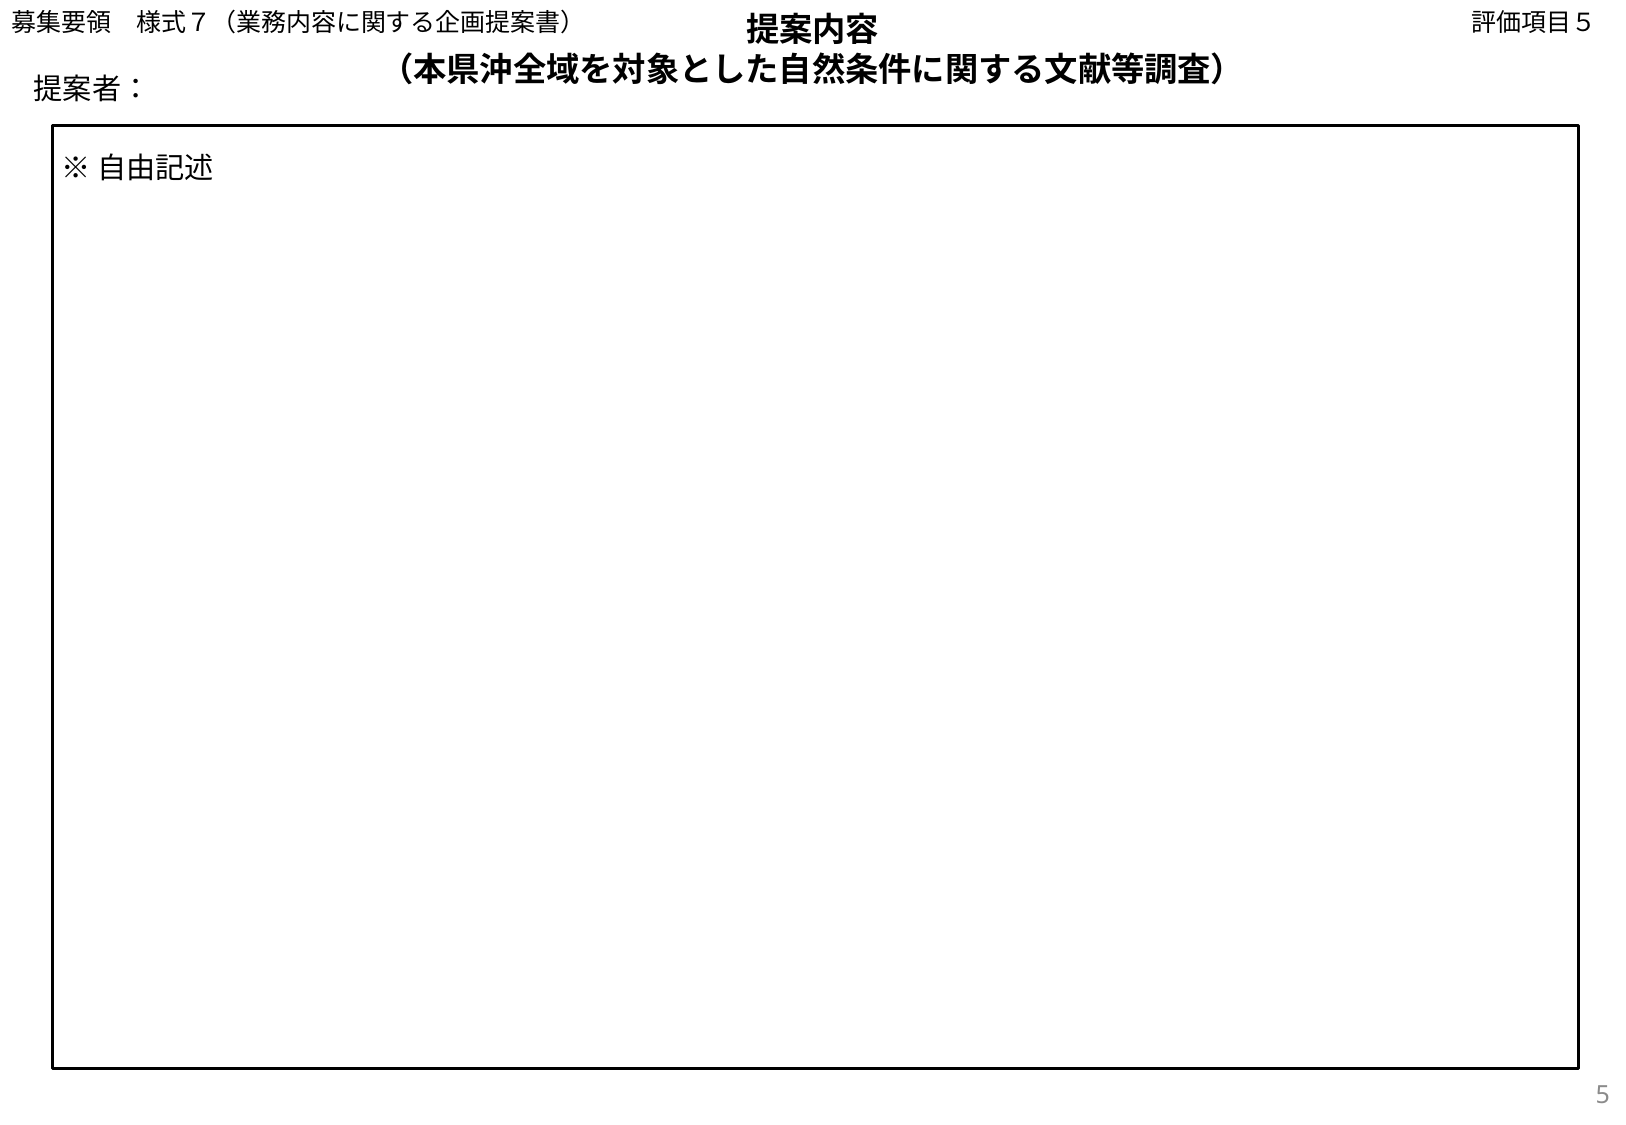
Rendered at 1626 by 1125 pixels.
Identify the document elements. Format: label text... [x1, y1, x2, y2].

text_box 提案内容 （本県沖全域を対象とした自然条件に関する文献等調査） [168, 1, 1457, 96]
text_box 提案者： [18, 63, 528, 113]
text_box 評価項目５ [1443, 0, 1625, 47]
text_box ※自由記述 [46, 142, 237, 192]
text_box [52, 125, 1579, 1069]
text_box 募集要領 様式７（業務内容に関する企画提案書） [0, 0, 600, 47]
slide_number 5 [1259, 1065, 1625, 1125]
